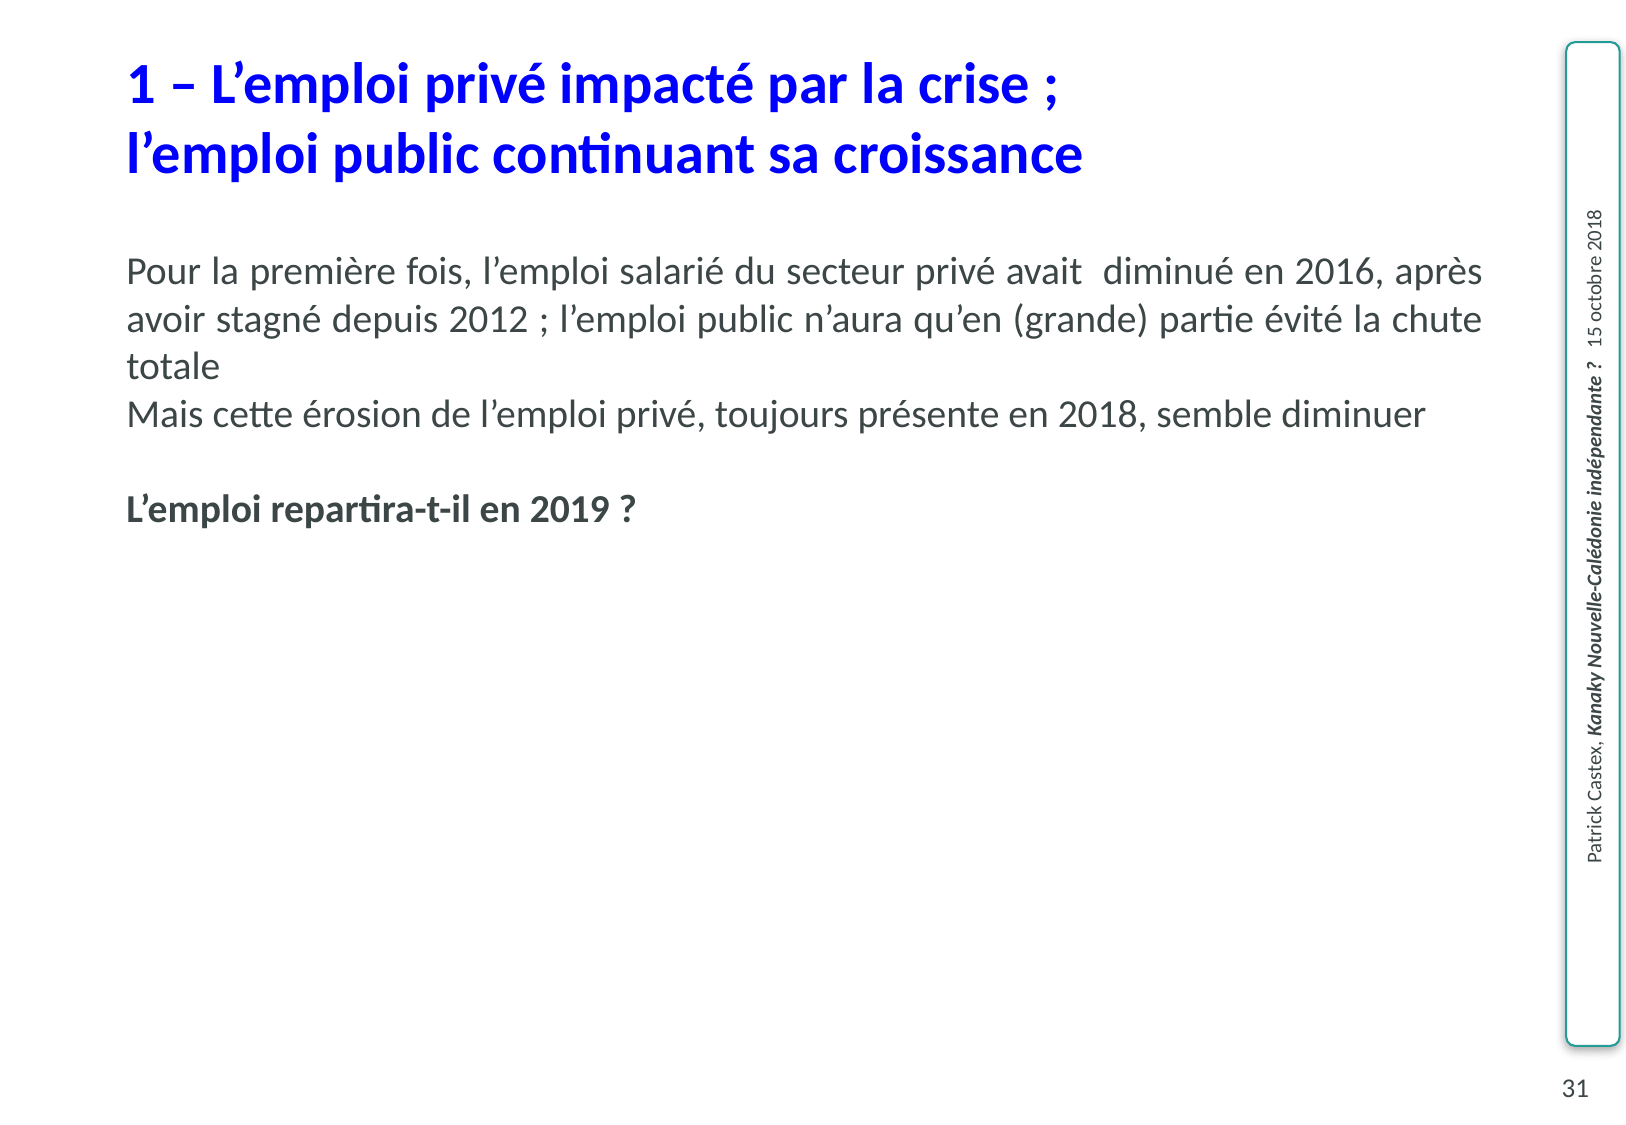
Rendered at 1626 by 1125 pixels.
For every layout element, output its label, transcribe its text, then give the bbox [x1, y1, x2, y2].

list Pour la première fois, l’emploi salarié du secteur privé avait diminué en 2016, après avoir stagné depuis 2012 ; l’emploi public n’aura qu’en (grande) partie évité la chute totale Mais cette érosion de l’emploi privé, toujours présente en 2018, semble diminuer L’emploi repartira-t-il en 2019 ? [111, 237, 1500, 1099]
title 1 – L’emploi privé impacté par la crise ; l’emploi public continuant sa croissance [111, 37, 1447, 203]
